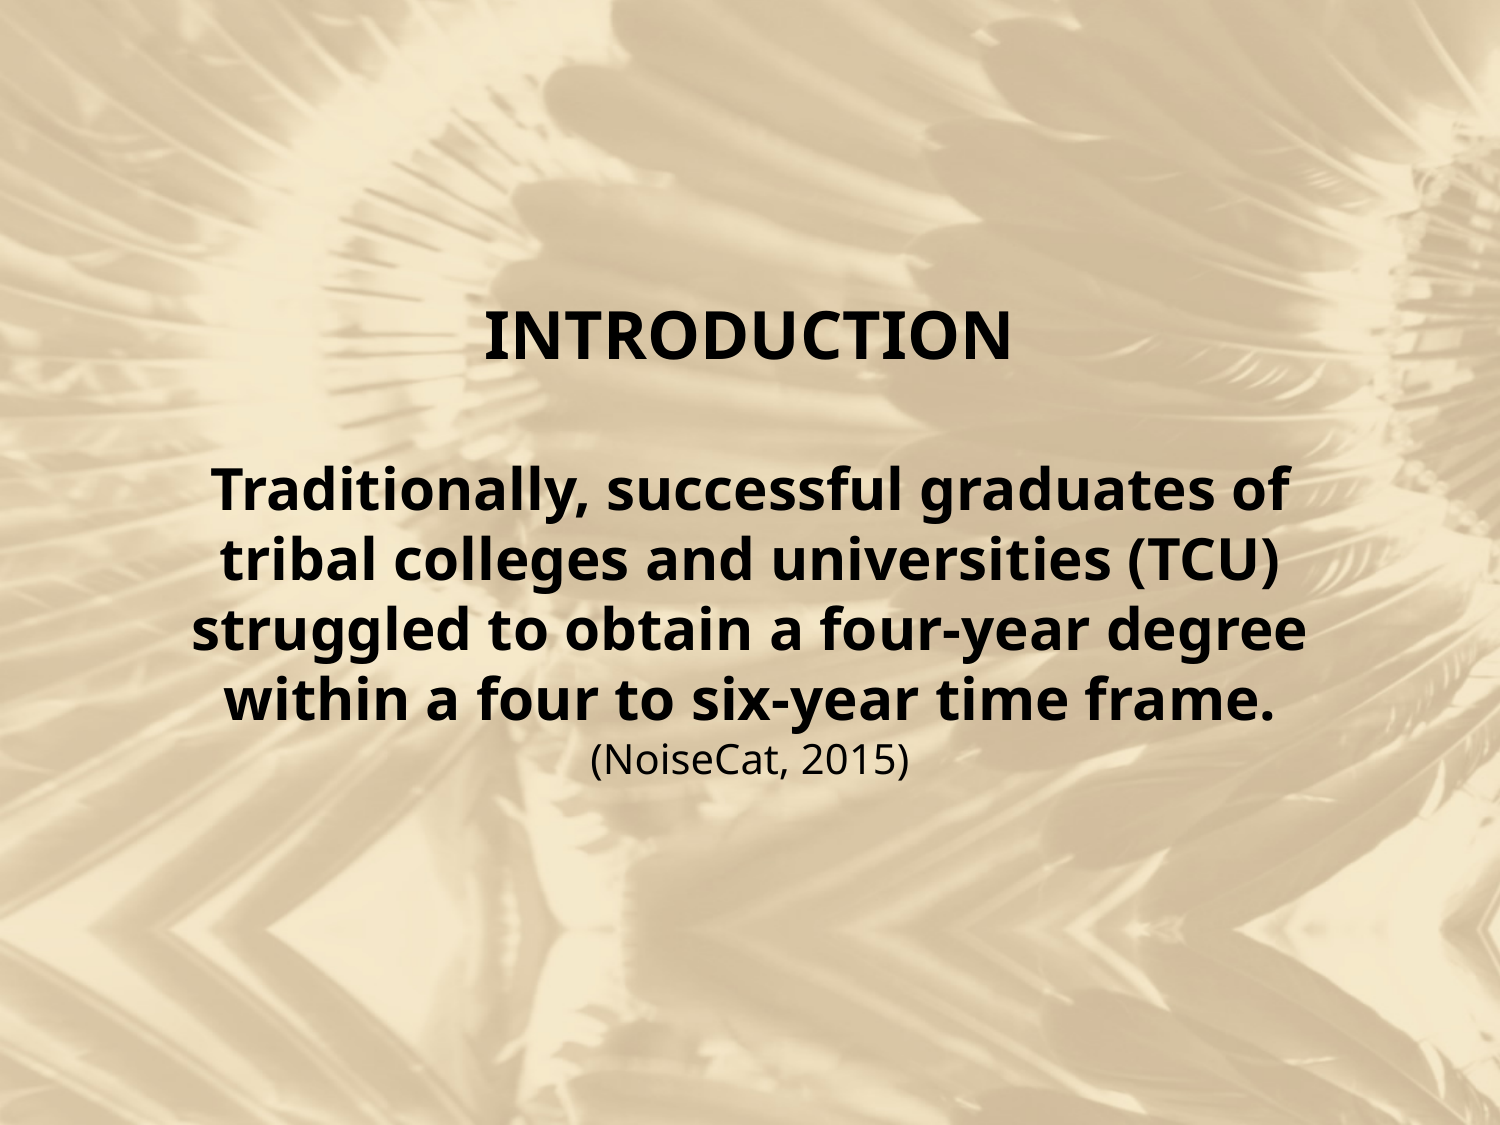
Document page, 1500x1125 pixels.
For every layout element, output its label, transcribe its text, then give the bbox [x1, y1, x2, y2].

title INTRODUCTION Traditionally, successful graduates of tribal colleges and universities (TCU) struggled to obtain a four-year degree within a four to six-year time frame. (NoiseCat, 2015) [112, 256, 1388, 869]
picture [0, 0, 1500, 1125]
